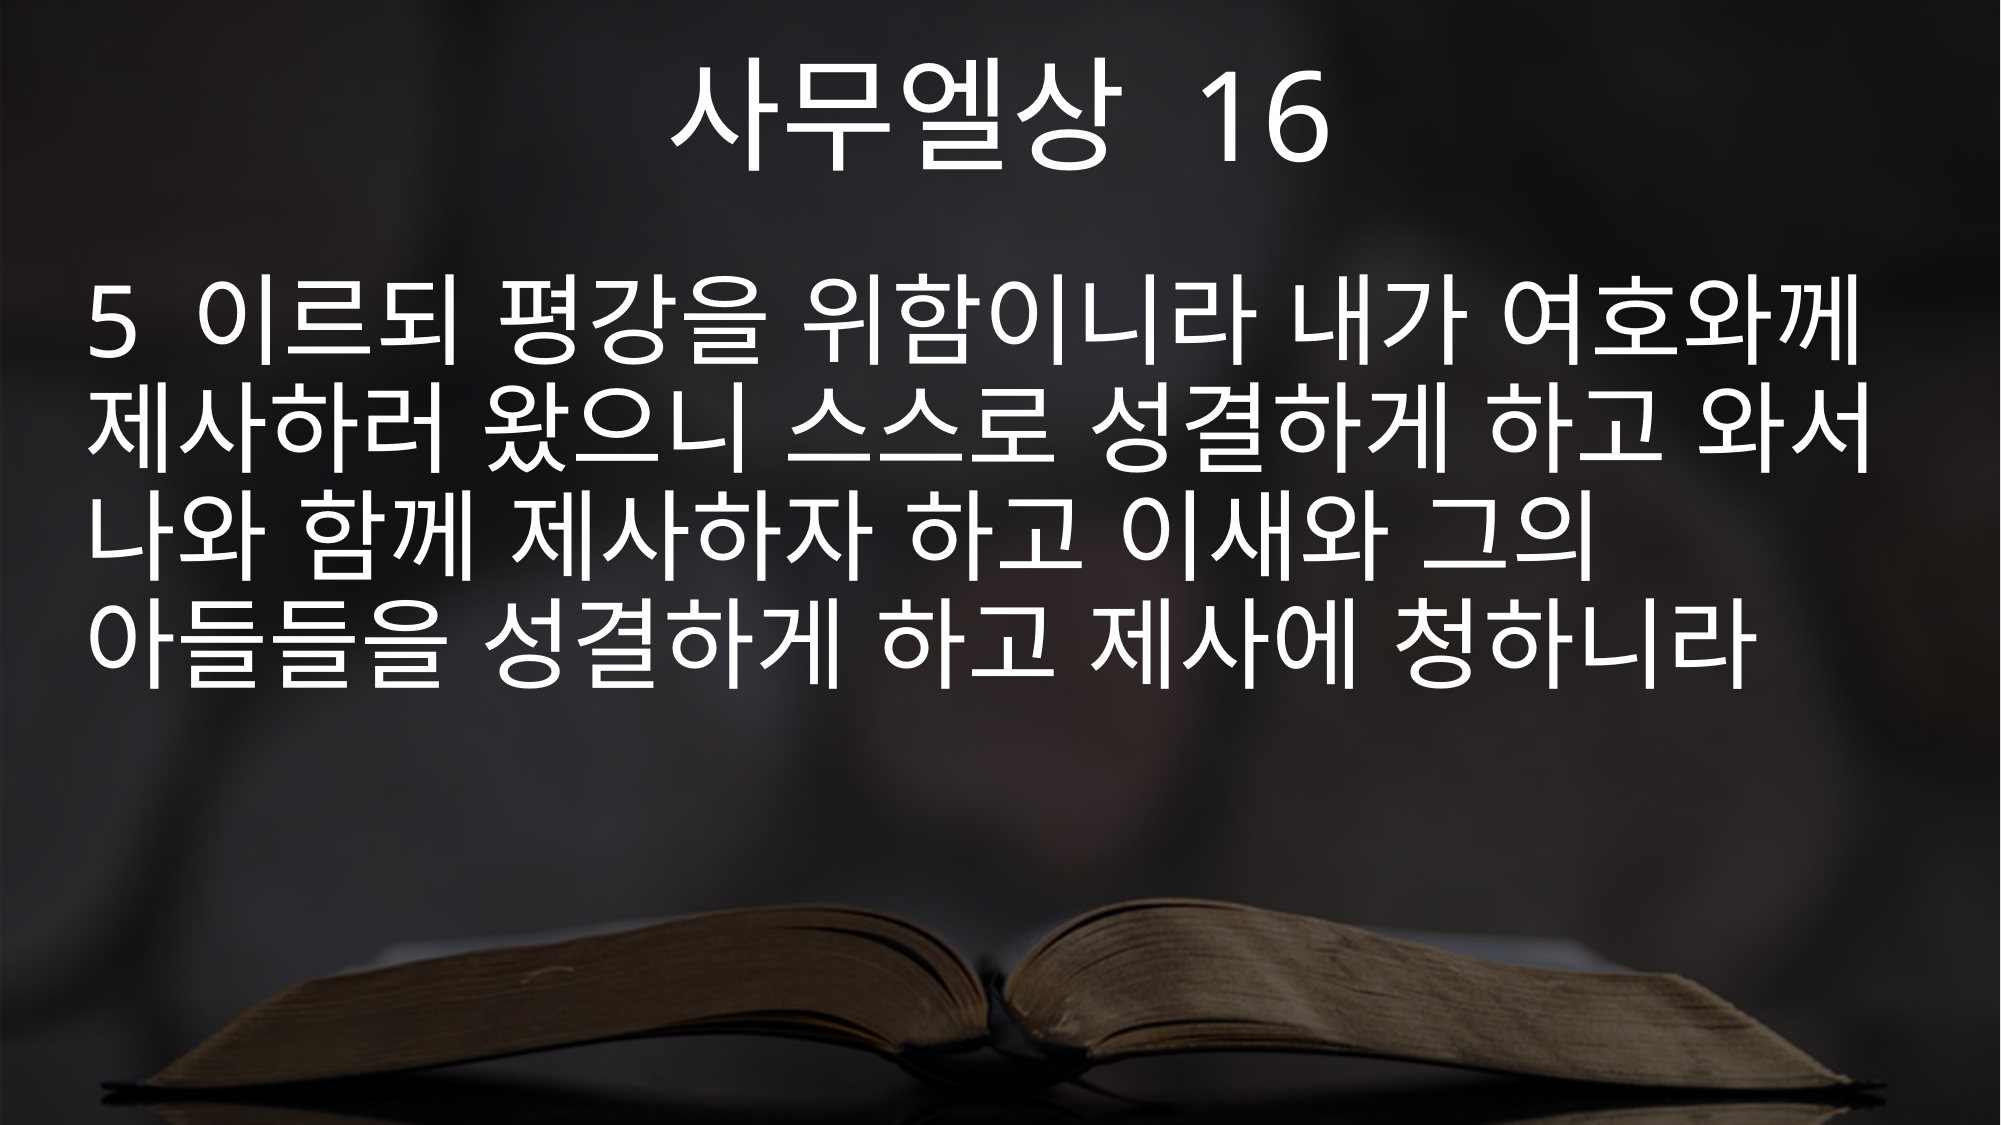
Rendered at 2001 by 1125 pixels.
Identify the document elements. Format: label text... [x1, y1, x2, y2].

footer 사무엘상 16 [0, 32, 2000, 192]
picture [0, 0, 2001, 1125]
list 5 이르되 평강을 위함이니라 내가 여호와께 제사하러 왔으니 스스로 성결하게 하고 와서 나와 함께 제사하자 하고 이새와 그의 아들들을 성결하게 하고 제사에 청하니라 [69, 263, 1953, 423]
